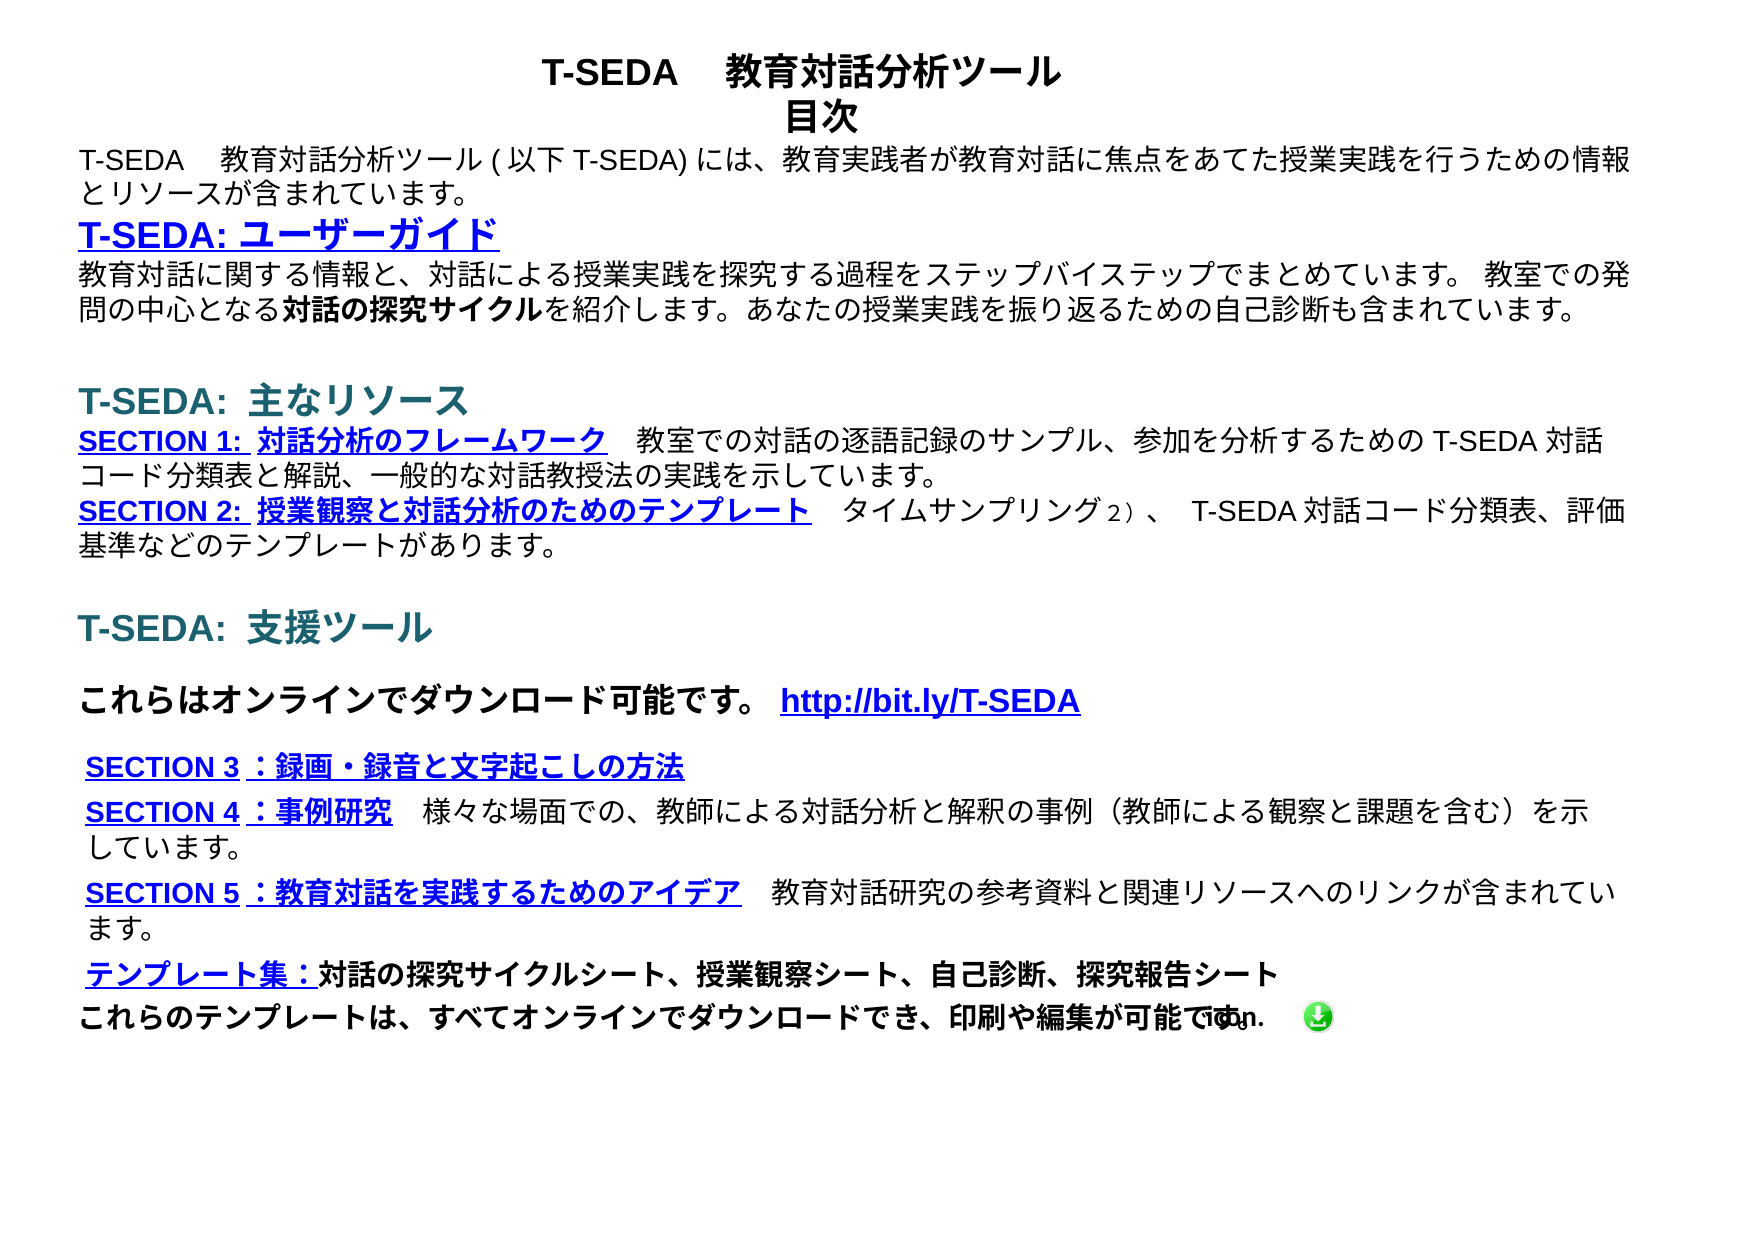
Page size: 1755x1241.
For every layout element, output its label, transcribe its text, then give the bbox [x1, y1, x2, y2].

picture [1301, 1000, 1334, 1033]
title T-SEDA 教育対話分析ツール 目次 [422, 46, 1206, 138]
text_box T-SEDA 教育対話分析ツール(以下T-SEDA)には、教育実践者が教育対話に焦点をあてた授業実践を行うための情報とリソースが含まれています。 T-SEDA: ユーザーガイド 教育対話に関する情報と、対話による授業実践を探究する過程をステップバイステップでまとめています。 教室での発問の中心となる対話の探究サイクルを紹介します。あなたの授業実践を振り返るための自己診断も含まれています。 T-SEDA: 主なリソース SECTION 1: 対話分析のフレームワーク 教室での対話の逐語記録のサンプル、参加を分析するためのT-SEDA対話コード分類表と解説、一般的な対話教授法の実践を示しています。 SECTION 2: 授業観察と対話分析のためのテンプレート タイムサンプリング２）、 T-SEDA対話コード分類表、評価基準などのテンプレートがあります。 T-SEDA: 支援ツール これらはオンラインでダウンロード可能です。http://bit.ly/T-SEDA SECTION 3：録画・録音と文字起こしの方法 SECTION 4：事例研究 様々な場面での、教師による対話分析と解釈の事例（教師による観察と課題を含む）を示しています。 SECTION 5：教育対話を実践するためのアイデア 教育対話研究の参考資料と関連リソースへのリンクが含まれています。 テンプレート集：対話の探究サイクルシート、授業観察シート、自己診断、探究報告シート [75, 138, 1636, 992]
text_box icon. [1204, 995, 1267, 1032]
text_box これらのテンプレートは、すべてオンラインでダウンロードでき、印刷や編集が可能です。 [75, 997, 1521, 1035]
